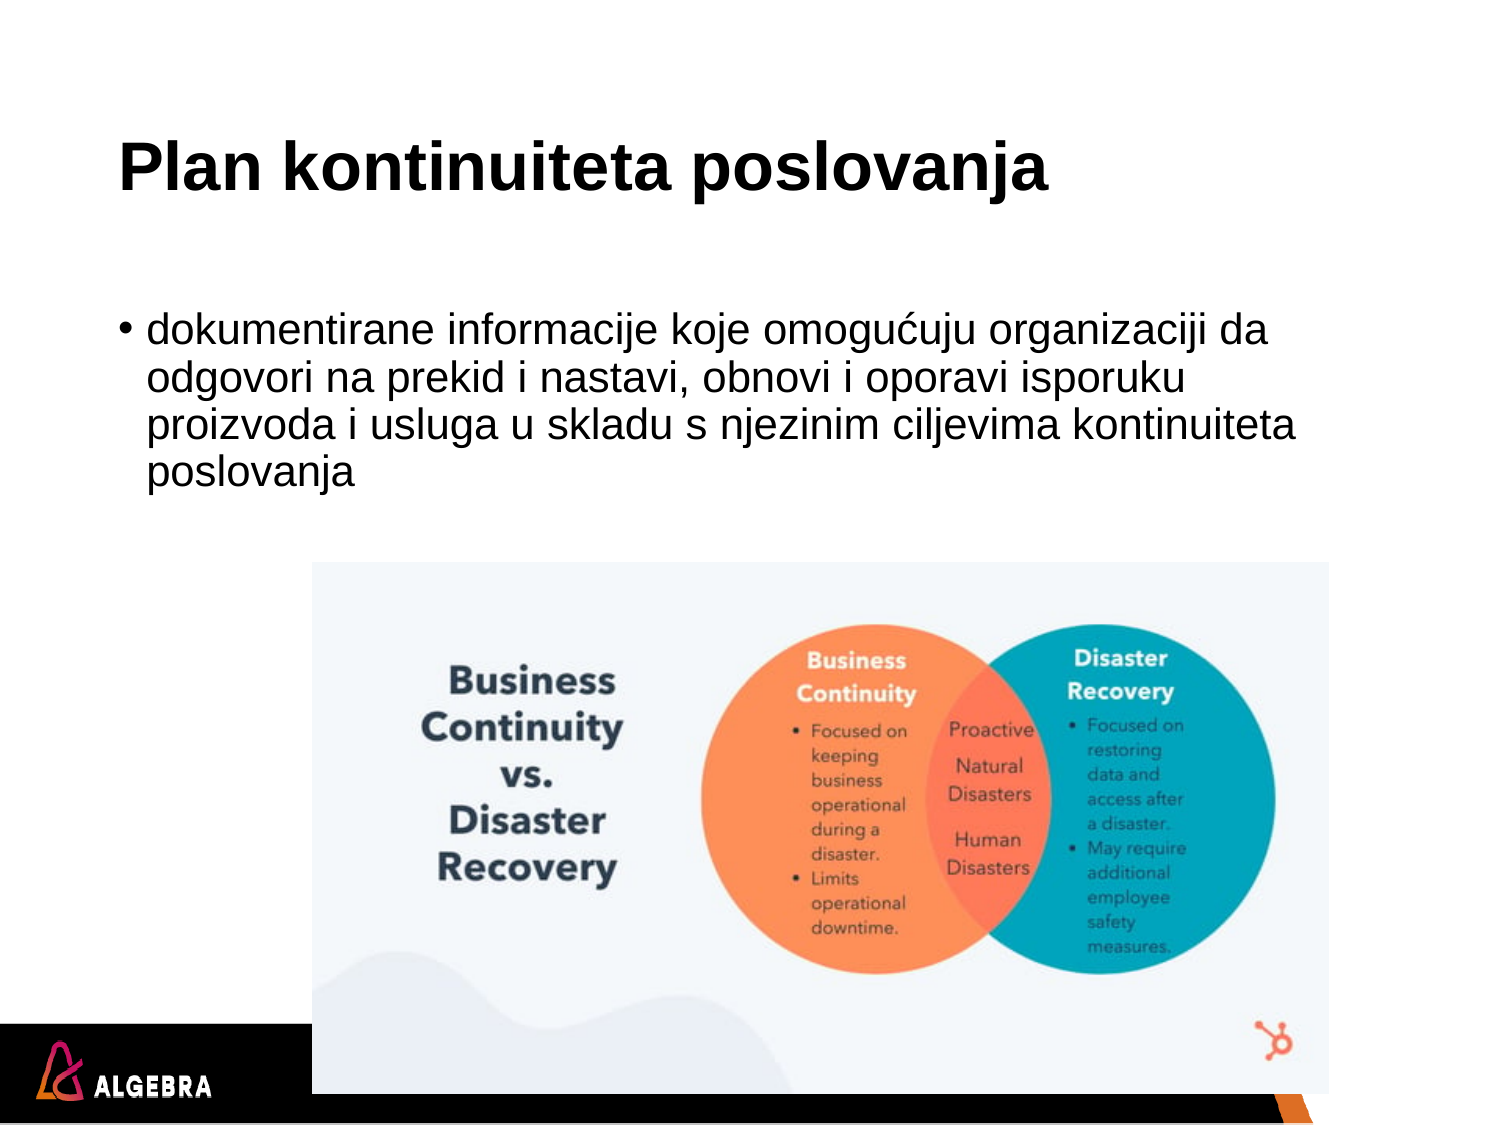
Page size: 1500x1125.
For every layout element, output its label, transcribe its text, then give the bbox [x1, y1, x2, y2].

list dokumentirane informacije koje omogućuju organizaciji da odgovori na prekid i nastavi, obnovi i oporavi isporuku proizvoda i usluga u skladu s njezinim ciljevima kontinuiteta poslovanja [103, 299, 1397, 1014]
title Plan kontinuiteta poslovanja [103, 59, 1397, 278]
picture [0, 562, 1468, 1125]
